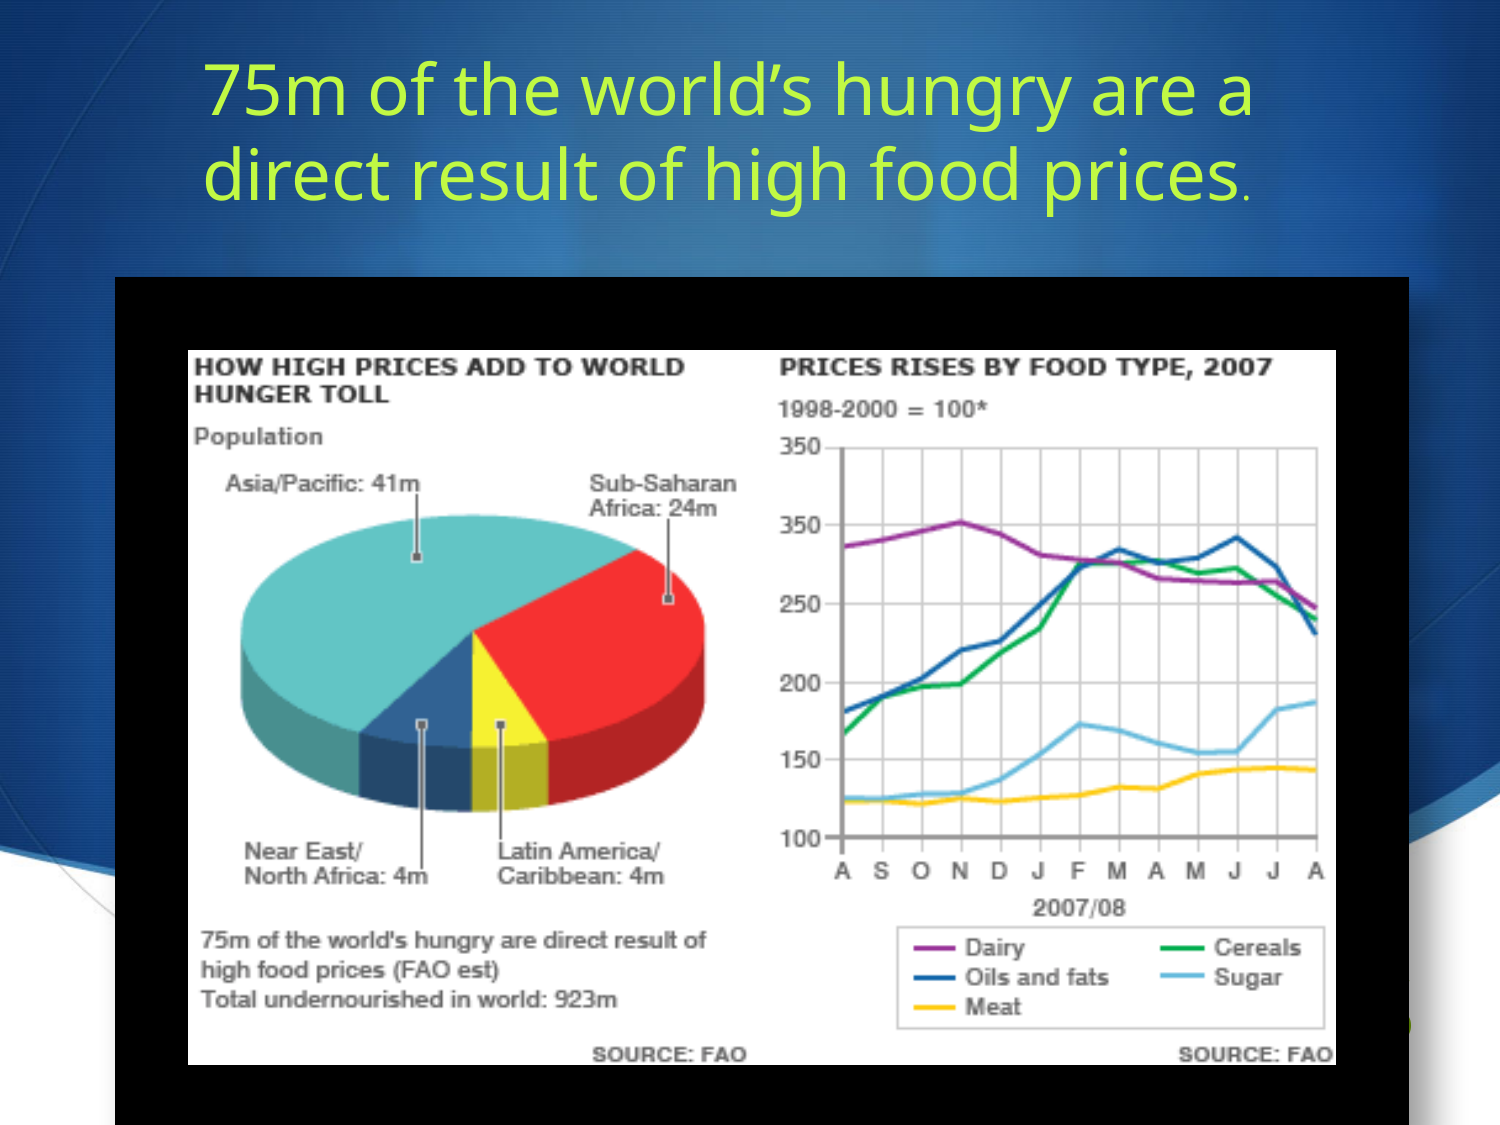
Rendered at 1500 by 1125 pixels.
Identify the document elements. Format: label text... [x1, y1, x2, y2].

picture [0, 0, 1500, 1125]
picture [186, 349, 1337, 1066]
text_box 75m of the world’s hungry are a direct result of high food prices. [187, 37, 1425, 222]
